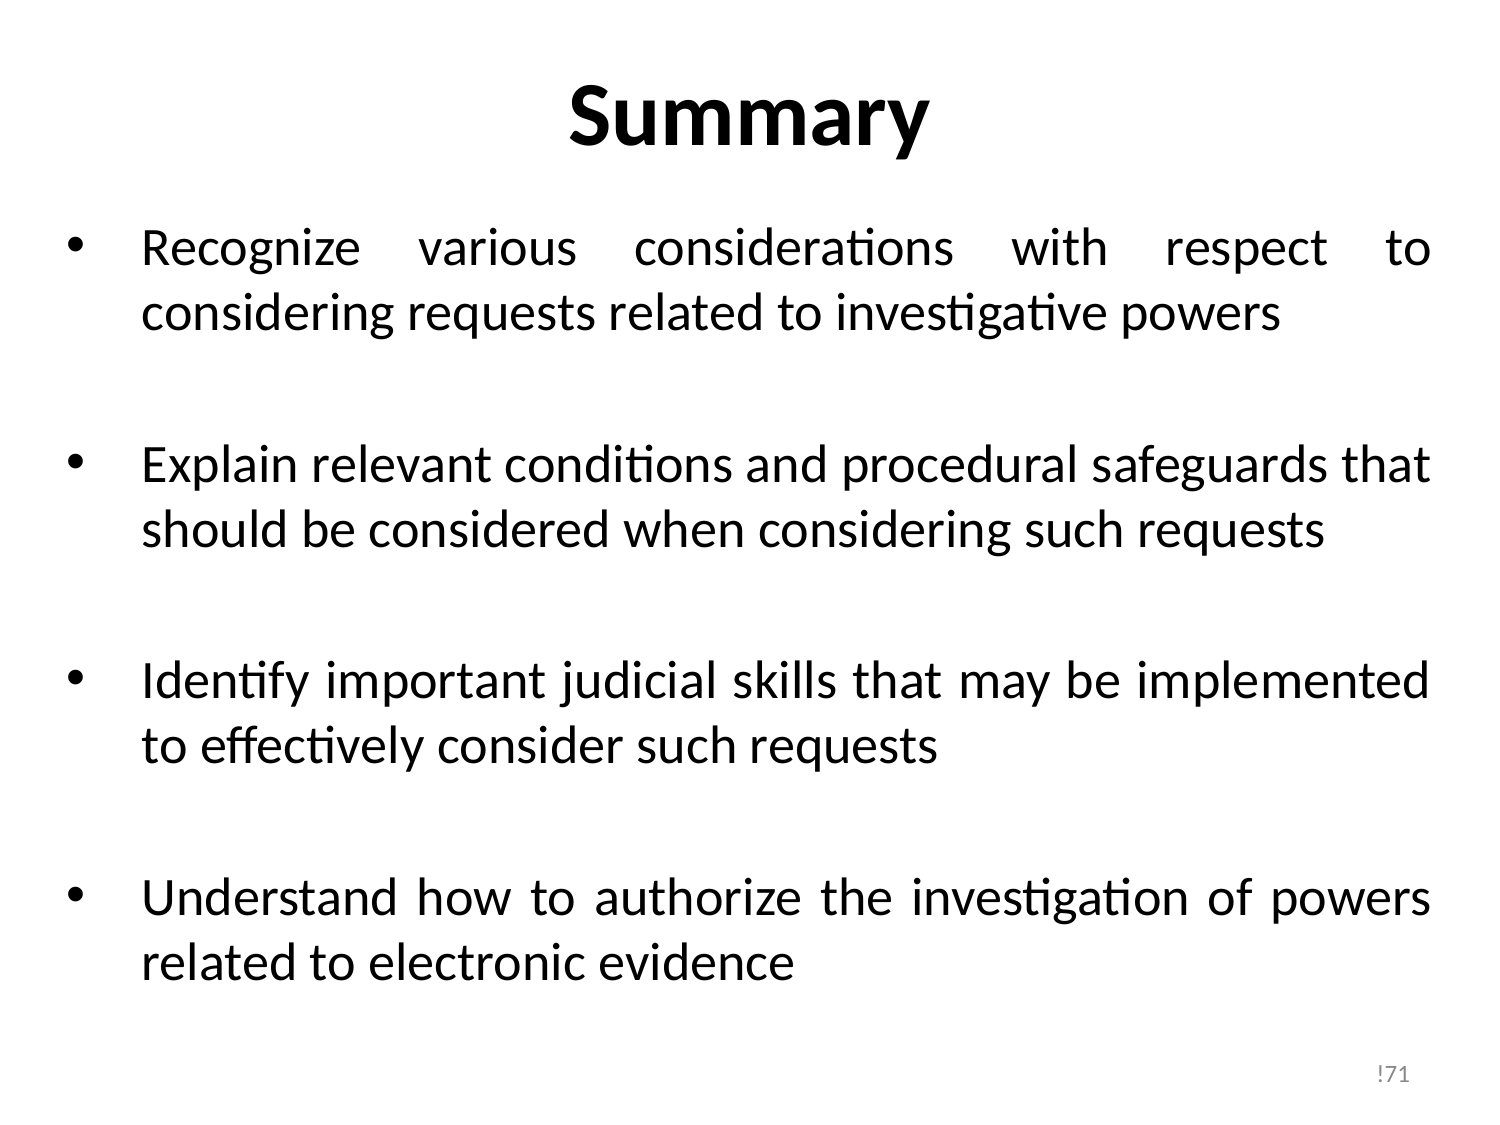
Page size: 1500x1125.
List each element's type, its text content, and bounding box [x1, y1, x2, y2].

slide_number !71 [1074, 1042, 1425, 1103]
text_box Recognize various considerations with respect to considering requests related to investigative powers Explain relevant conditions and procedural safeguards that should be considered when considering such requests Identify important judicial skills that may be implemented to effectively consider such requests Understand how to authorize the investigation of powers related to electronic evidence [51, 204, 1449, 1080]
title Summary [75, 45, 1425, 172]
